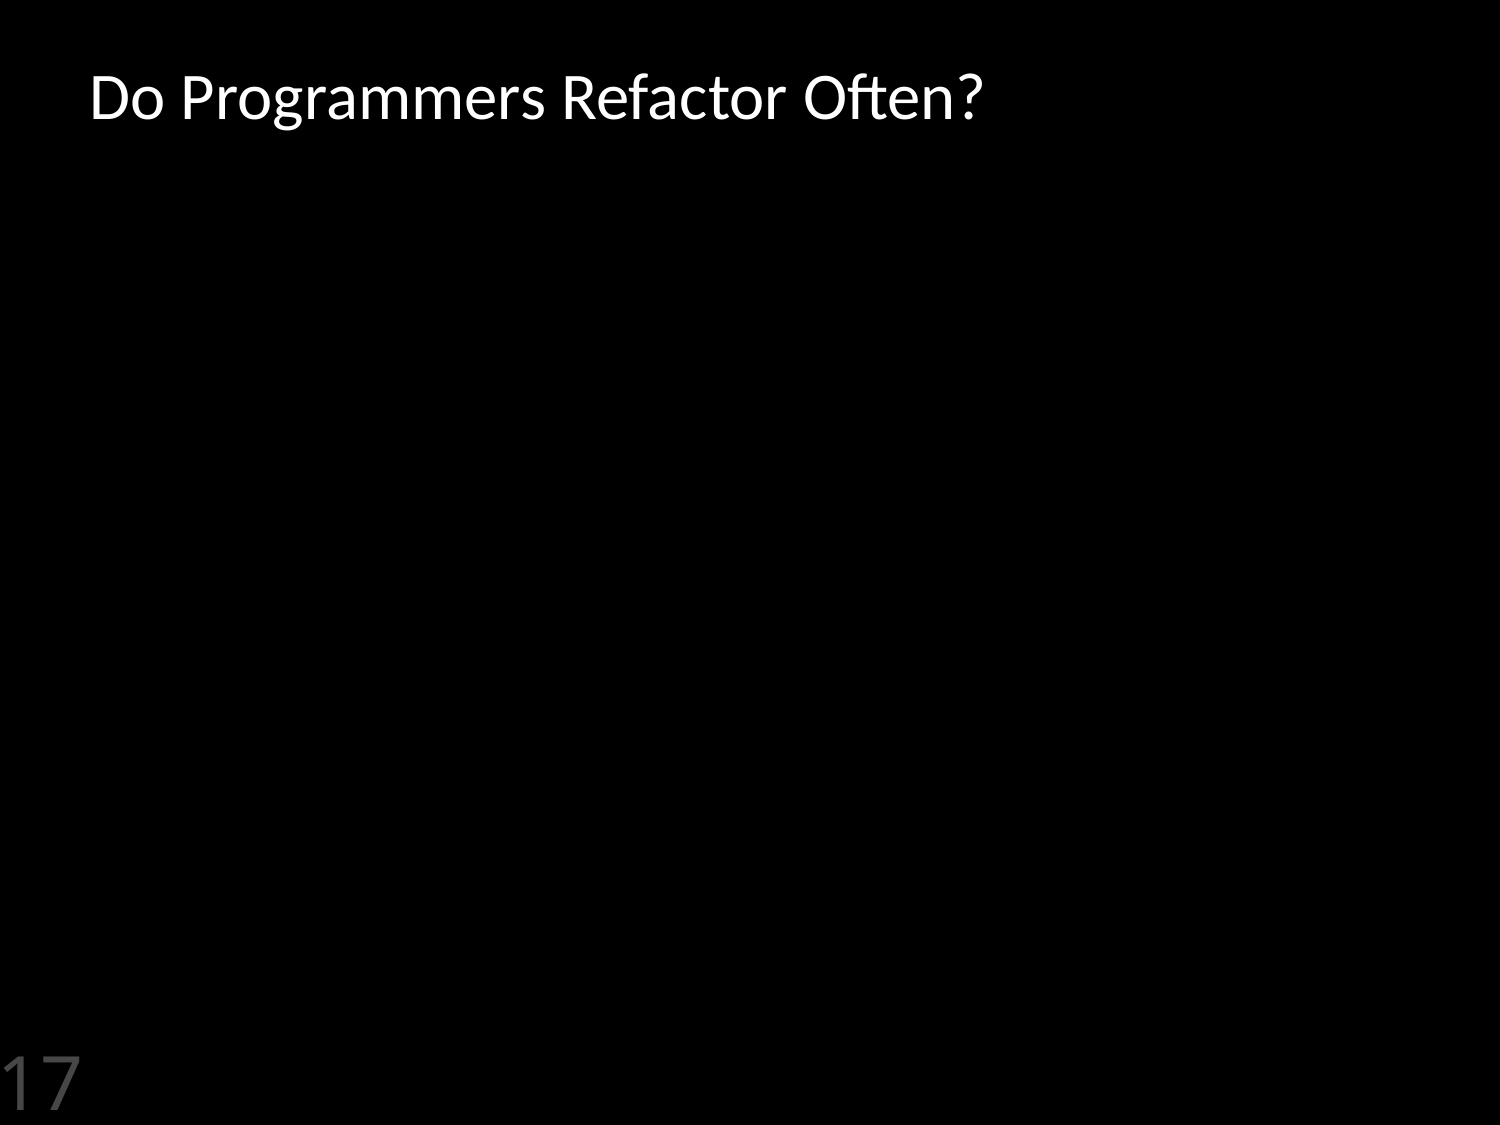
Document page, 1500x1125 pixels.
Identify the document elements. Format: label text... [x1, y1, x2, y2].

text_box Do Programmers Refactor Often? [75, 45, 1209, 138]
slide_number 17 [0, 1059, 348, 1125]
